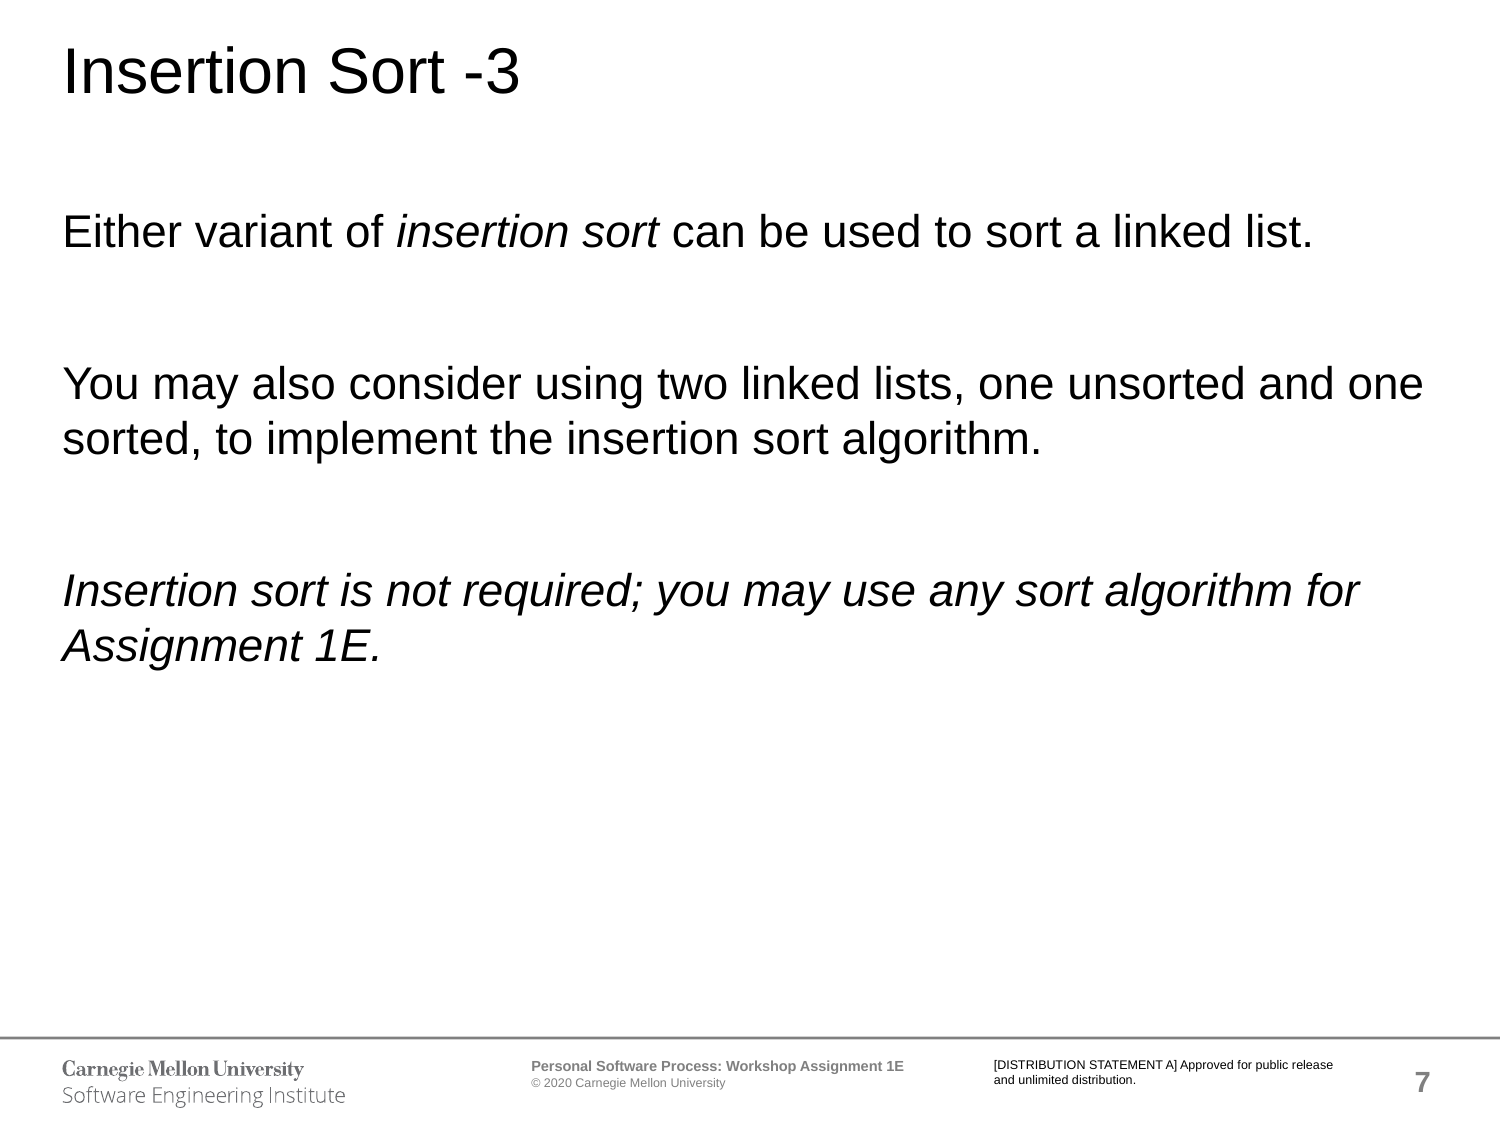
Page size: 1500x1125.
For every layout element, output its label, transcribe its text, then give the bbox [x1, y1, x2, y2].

list Either variant of insertion sort can be used to sort a linked list. You may also consider using two linked lists, one unsorted and one sorted, to implement the insertion sort algorithm. Insertion sort is not required; you may use any sort algorithm for Assignment 1E. [62, 202, 1431, 988]
title Insertion Sort -3 [62, 37, 1338, 182]
